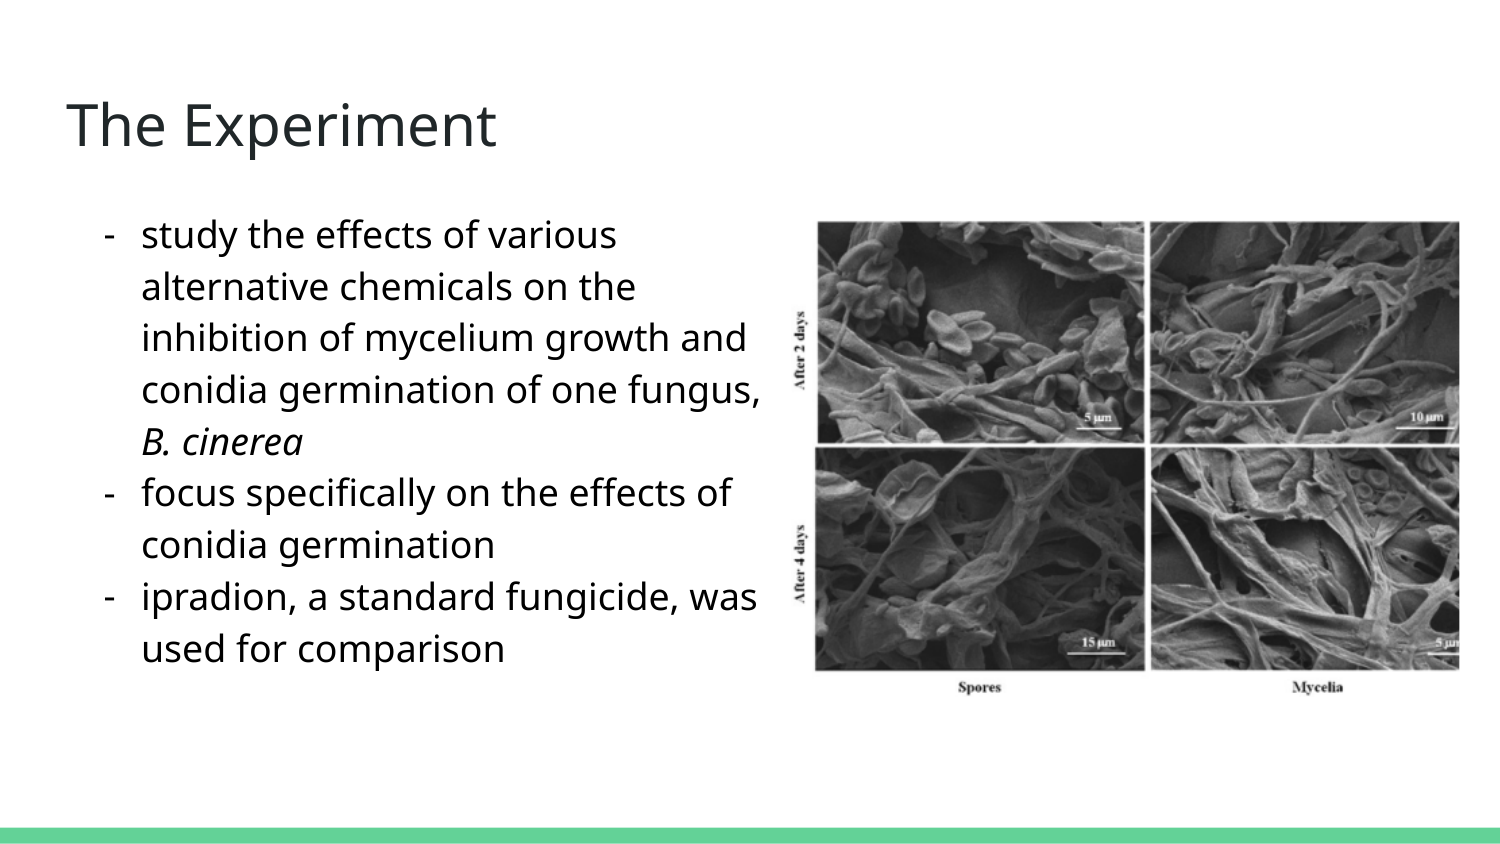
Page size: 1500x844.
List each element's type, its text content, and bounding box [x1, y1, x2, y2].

list study the effects of various alternative chemicals on the inhibition of mycelium growth and conidia germination of one fungus, B. cinerea focus specifically on the effects of conidia germination ipradion, a standard fungicide, was used for comparison [51, 189, 786, 750]
picture [769, 220, 1460, 697]
title The Experiment [51, 72, 1449, 167]
